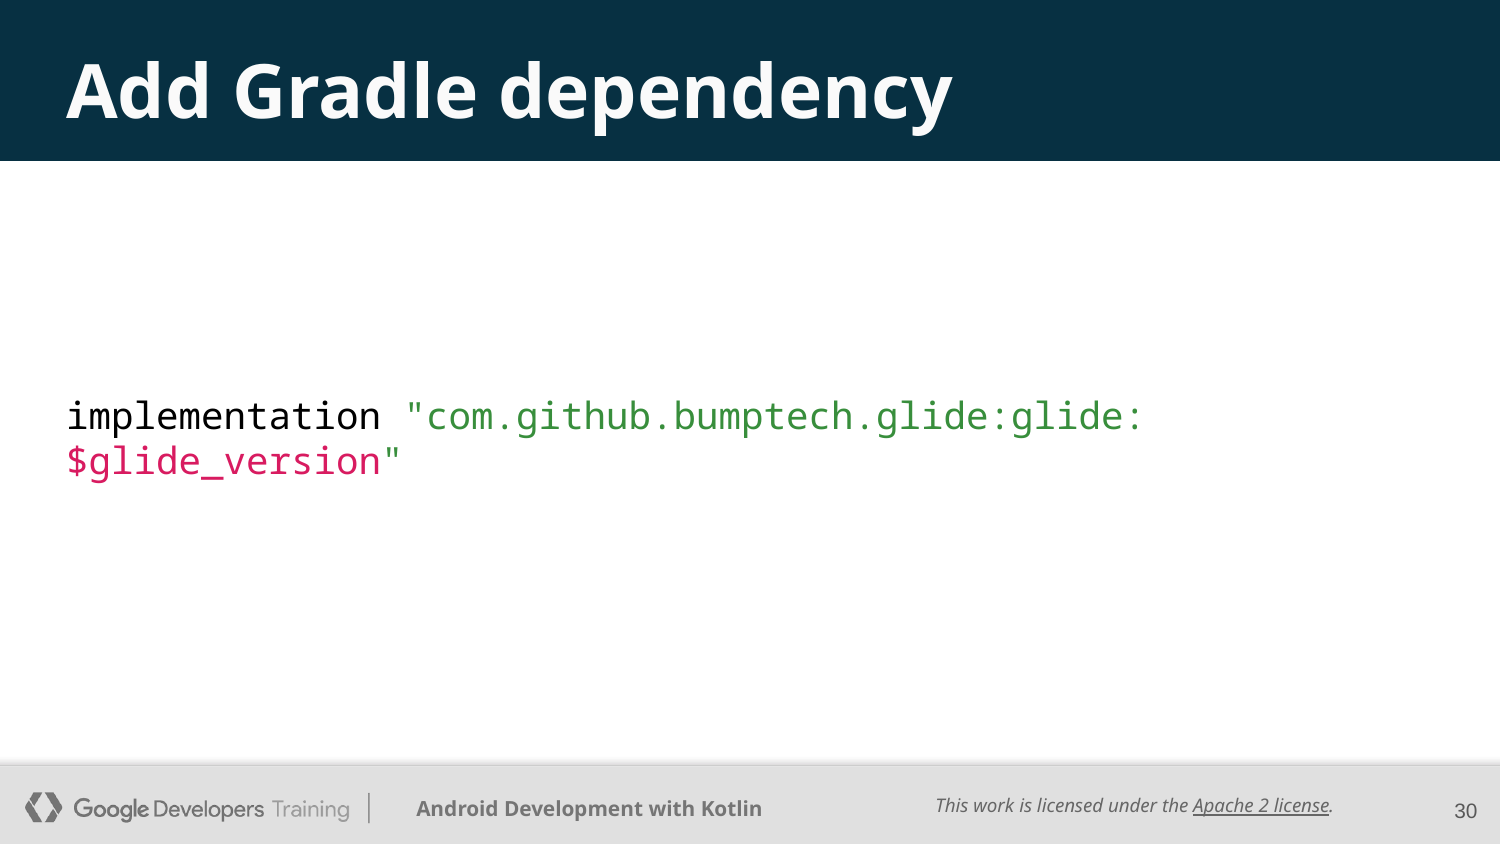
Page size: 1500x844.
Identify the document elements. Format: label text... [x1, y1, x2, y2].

title Add Gradle dependency [51, 28, 1449, 122]
picture [0, 161, 1500, 844]
slide_number ‹#› [1402, 777, 1493, 842]
list implementation "com.github.bumptech.glide:glide:$glide_version" [51, 377, 1449, 603]
